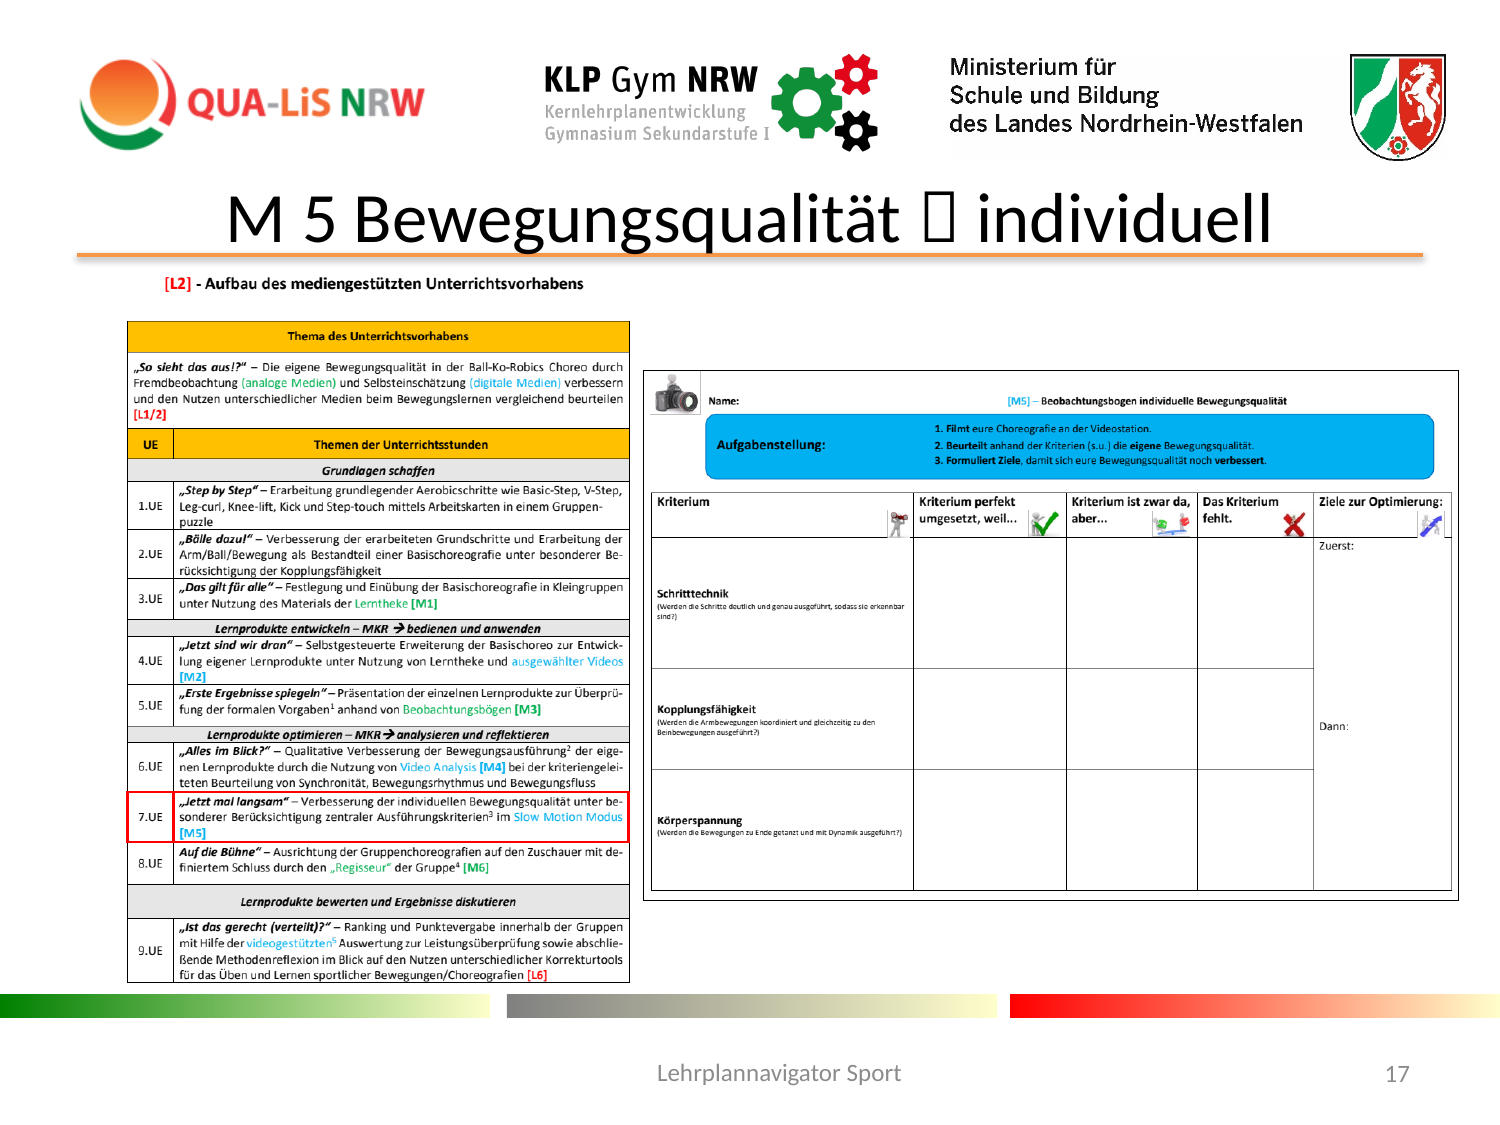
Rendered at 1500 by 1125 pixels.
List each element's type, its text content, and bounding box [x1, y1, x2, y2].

picture [501, 28, 908, 183]
picture [123, 268, 633, 988]
title M 5 Bewegungsqualität  individuell [75, 184, 1425, 244]
footer Lehrplannavigator Sport [561, 1017, 999, 1125]
picture [77, 52, 431, 154]
picture [950, 54, 1446, 161]
picture [643, 370, 1459, 901]
slide_number 17 [1328, 1042, 1425, 1103]
